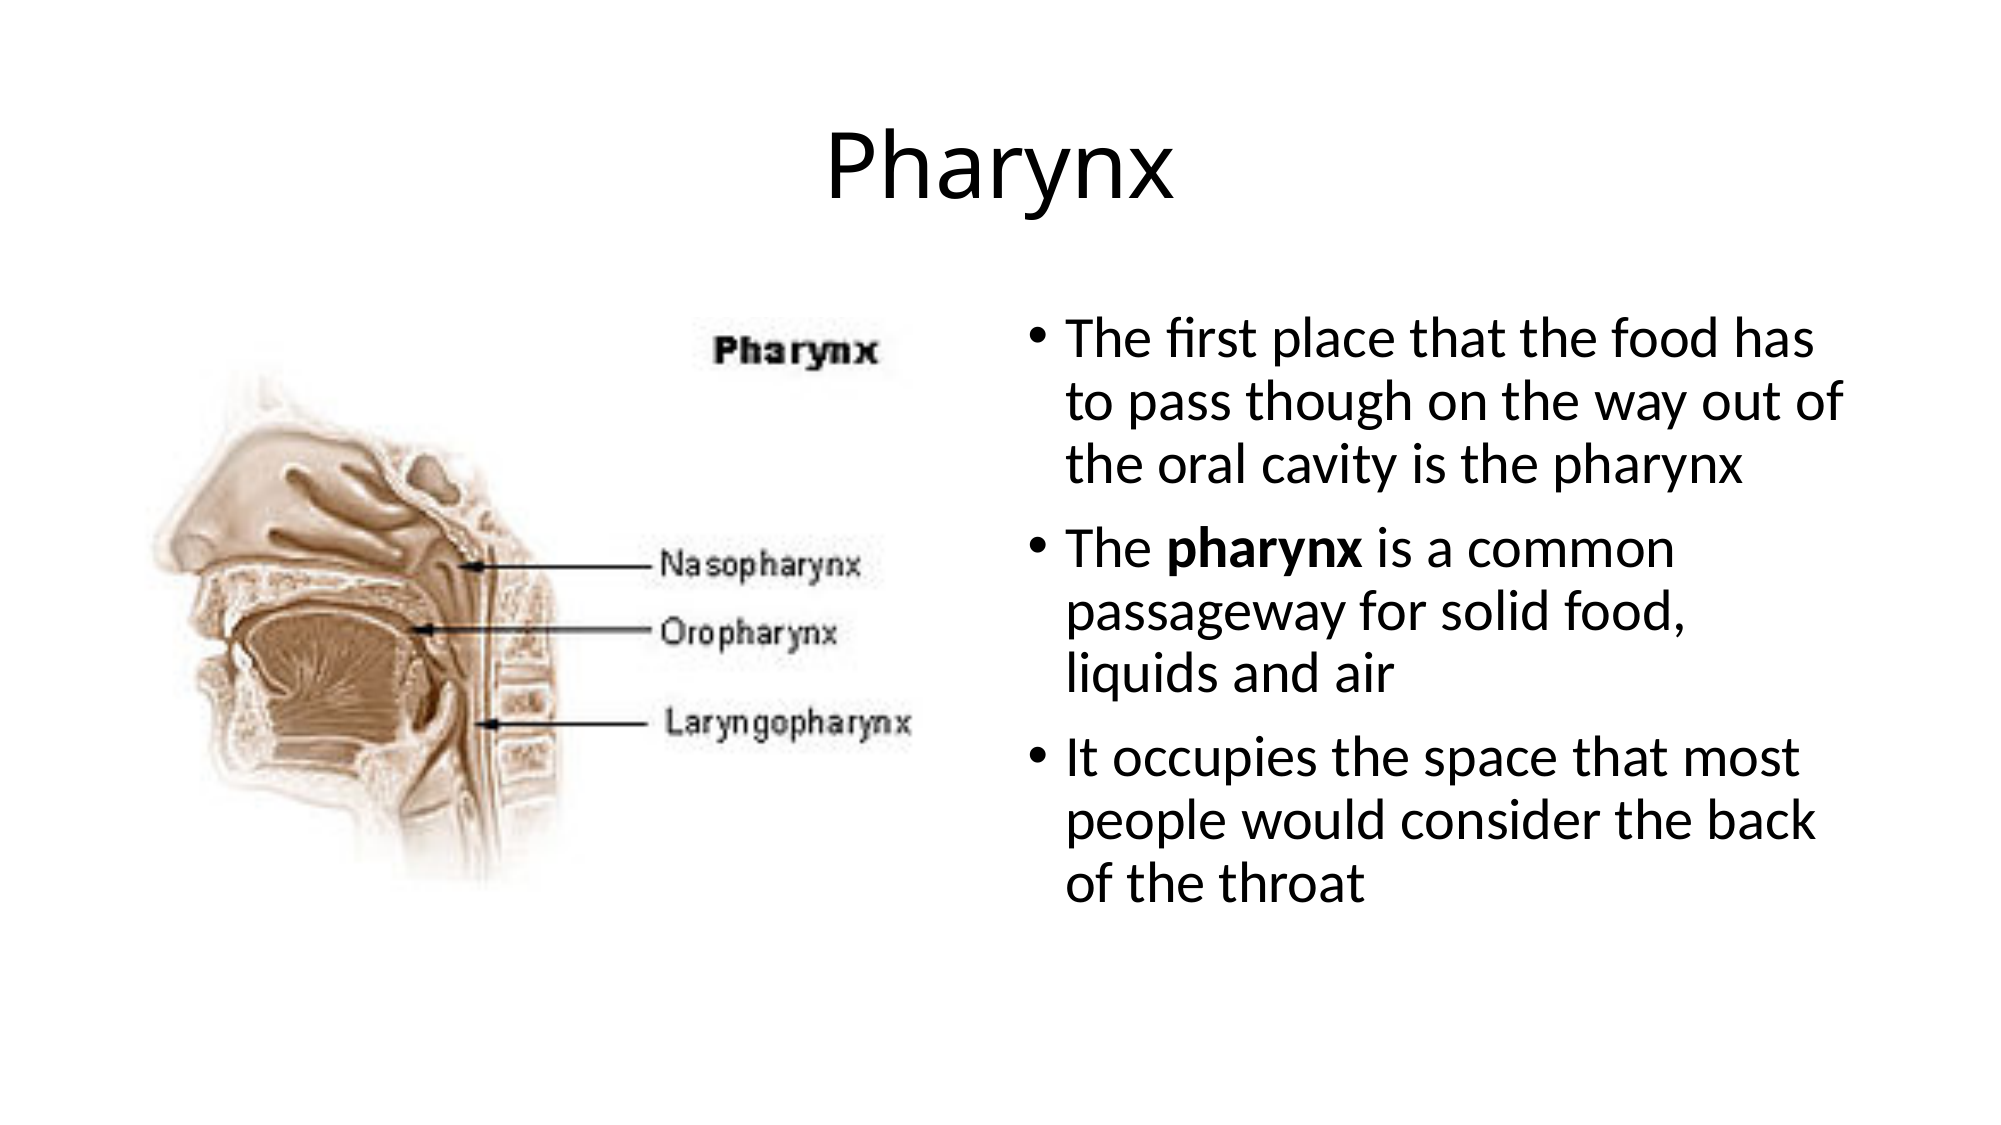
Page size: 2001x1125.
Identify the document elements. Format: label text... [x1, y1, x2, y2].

picture [120, 317, 974, 898]
title Pharynx [137, 59, 1863, 278]
list The first place that the food has to pass though on the way out of the oral cavity is the pharynx The pharynx is a common passageway for solid food, liquids and air It occupies the space that most people would consider the back of the throat [1012, 299, 1863, 1014]
